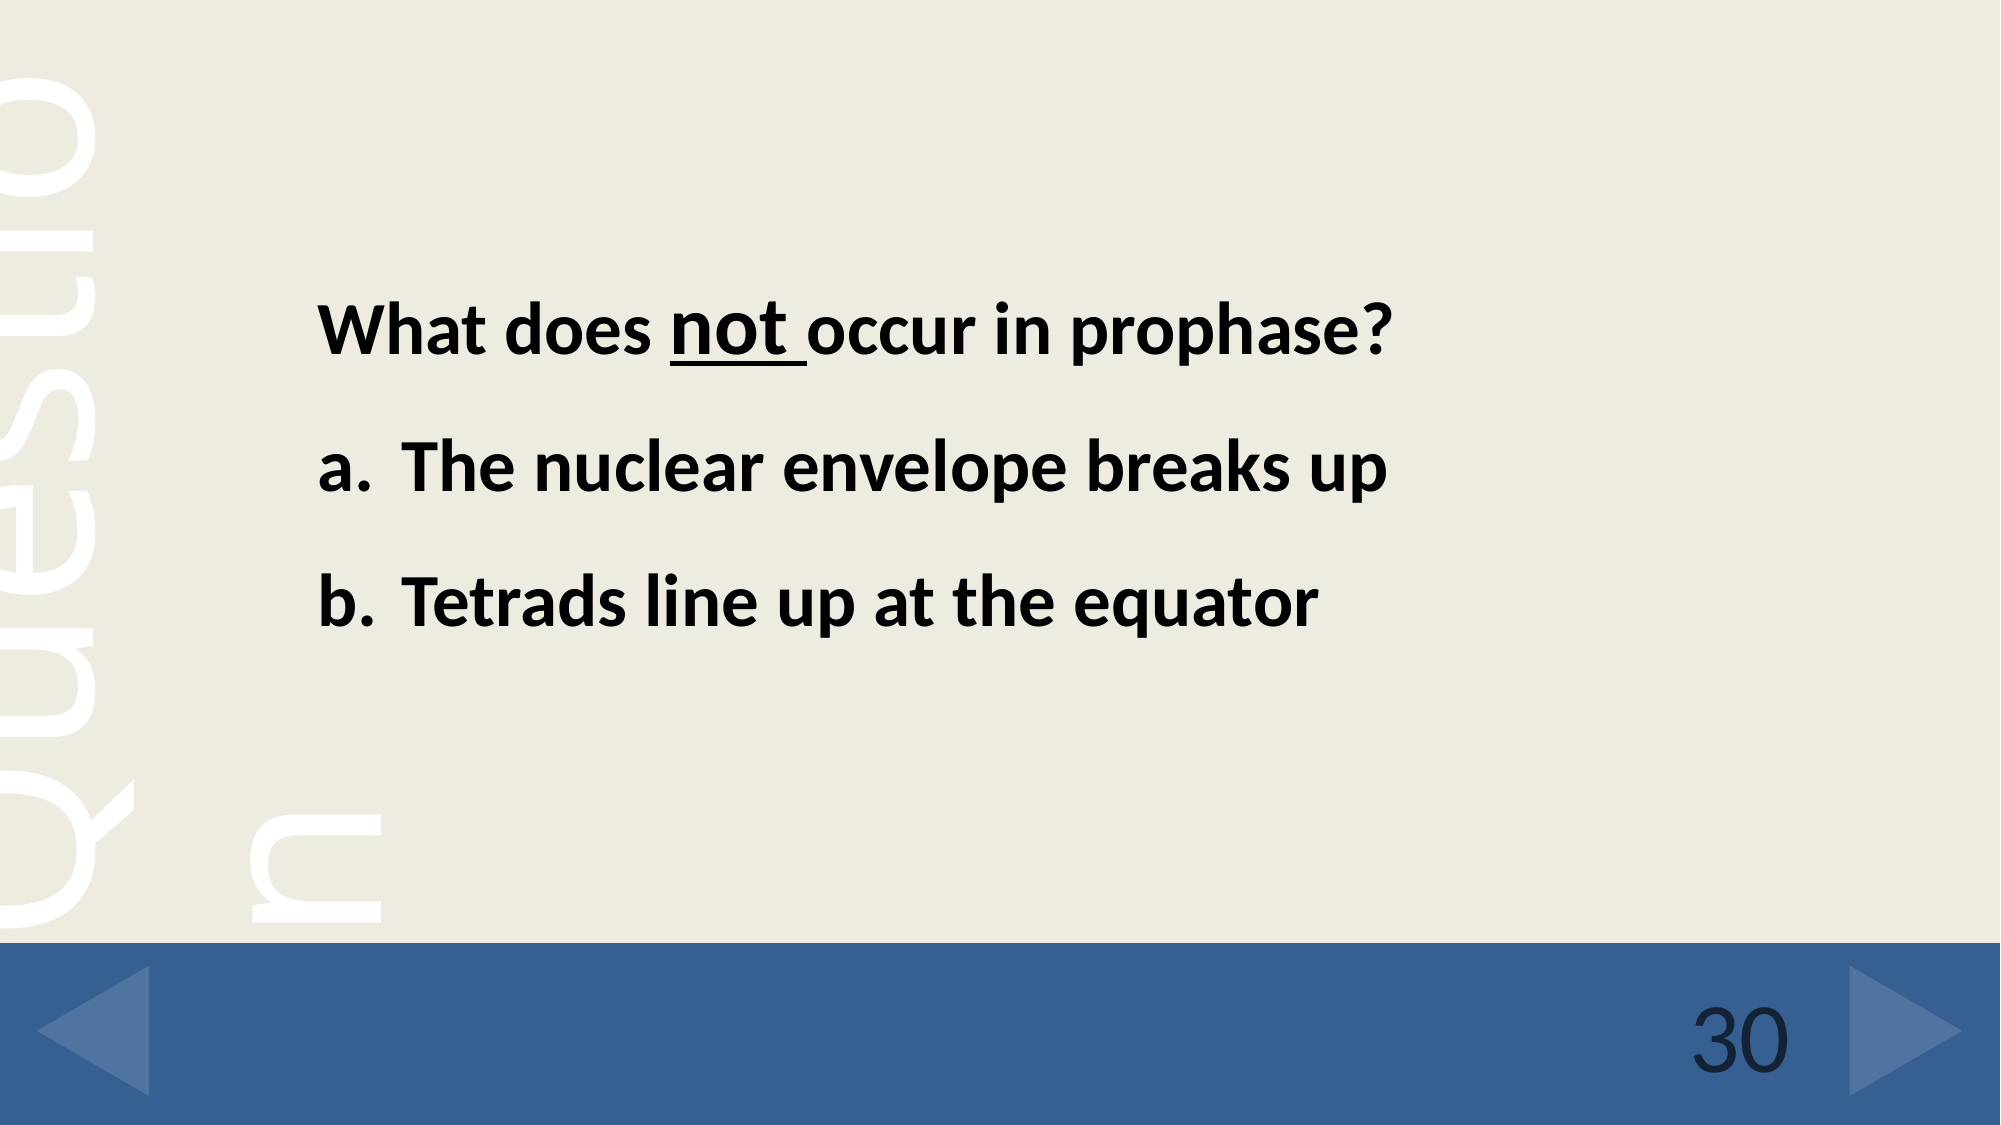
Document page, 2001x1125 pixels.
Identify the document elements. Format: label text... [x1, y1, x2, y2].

list 30 [1494, 967, 1806, 1097]
list What does not occur in prophase? The nuclear envelope breaks up Tetrads line up at the equator [302, 307, 1760, 636]
